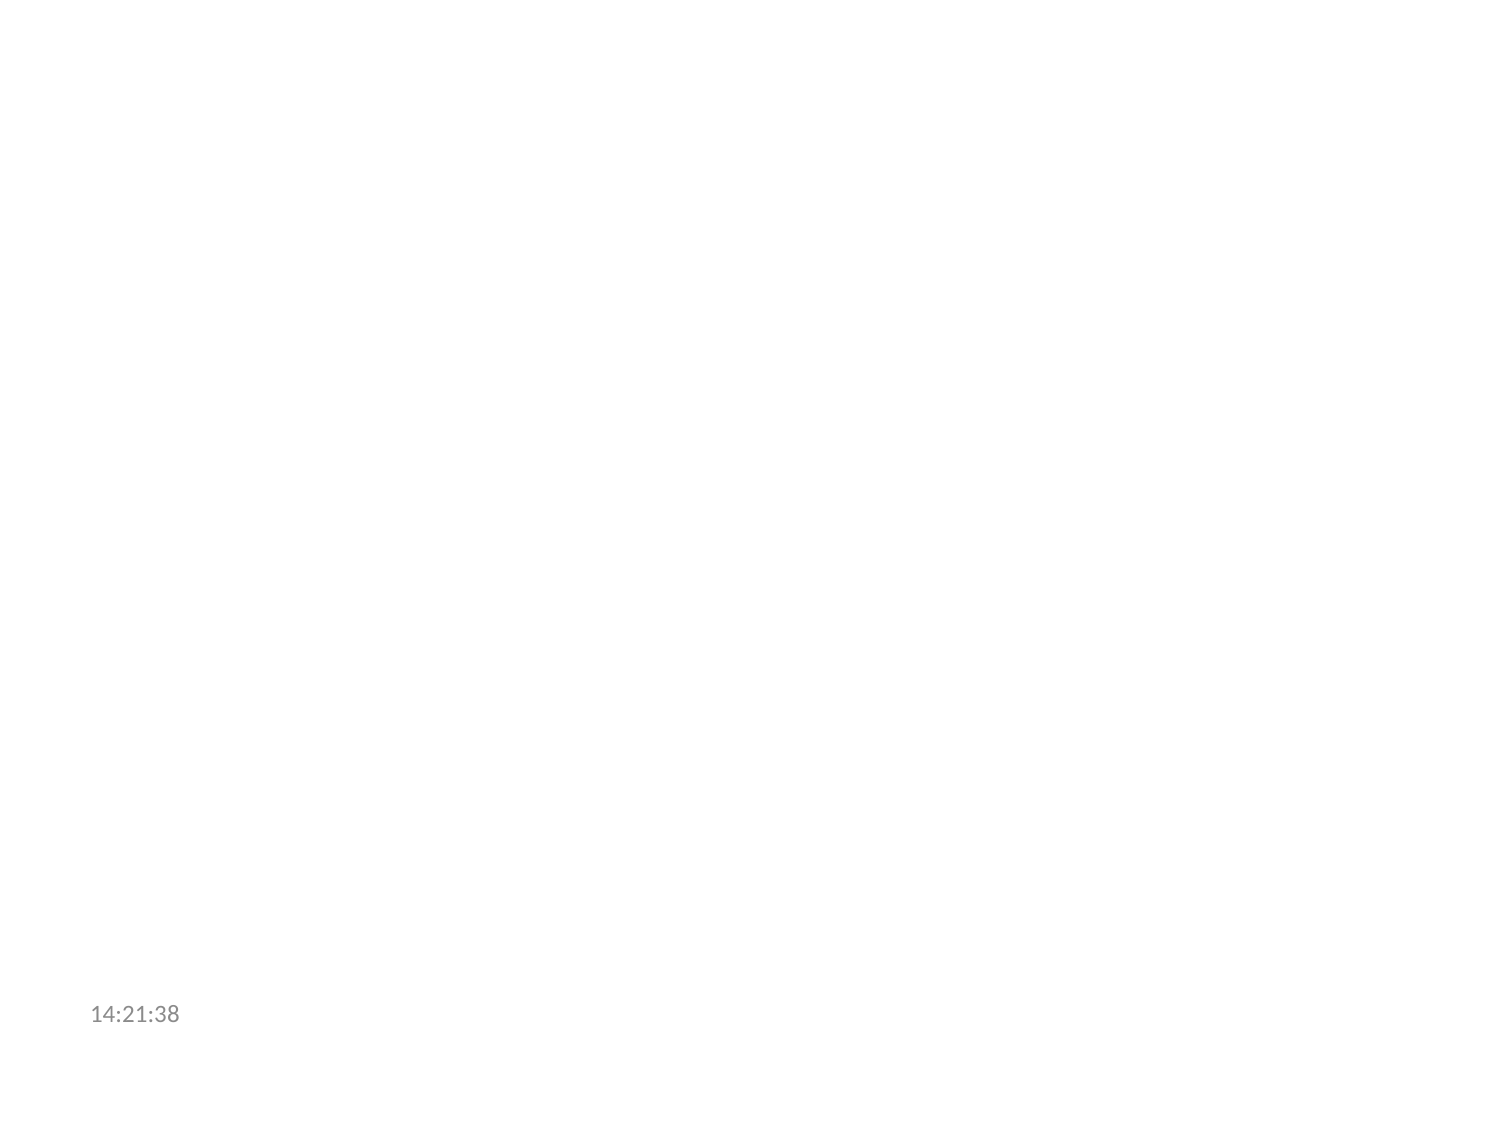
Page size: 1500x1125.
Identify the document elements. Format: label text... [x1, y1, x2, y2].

text_box 15:35:09 [75, 982, 425, 1043]
